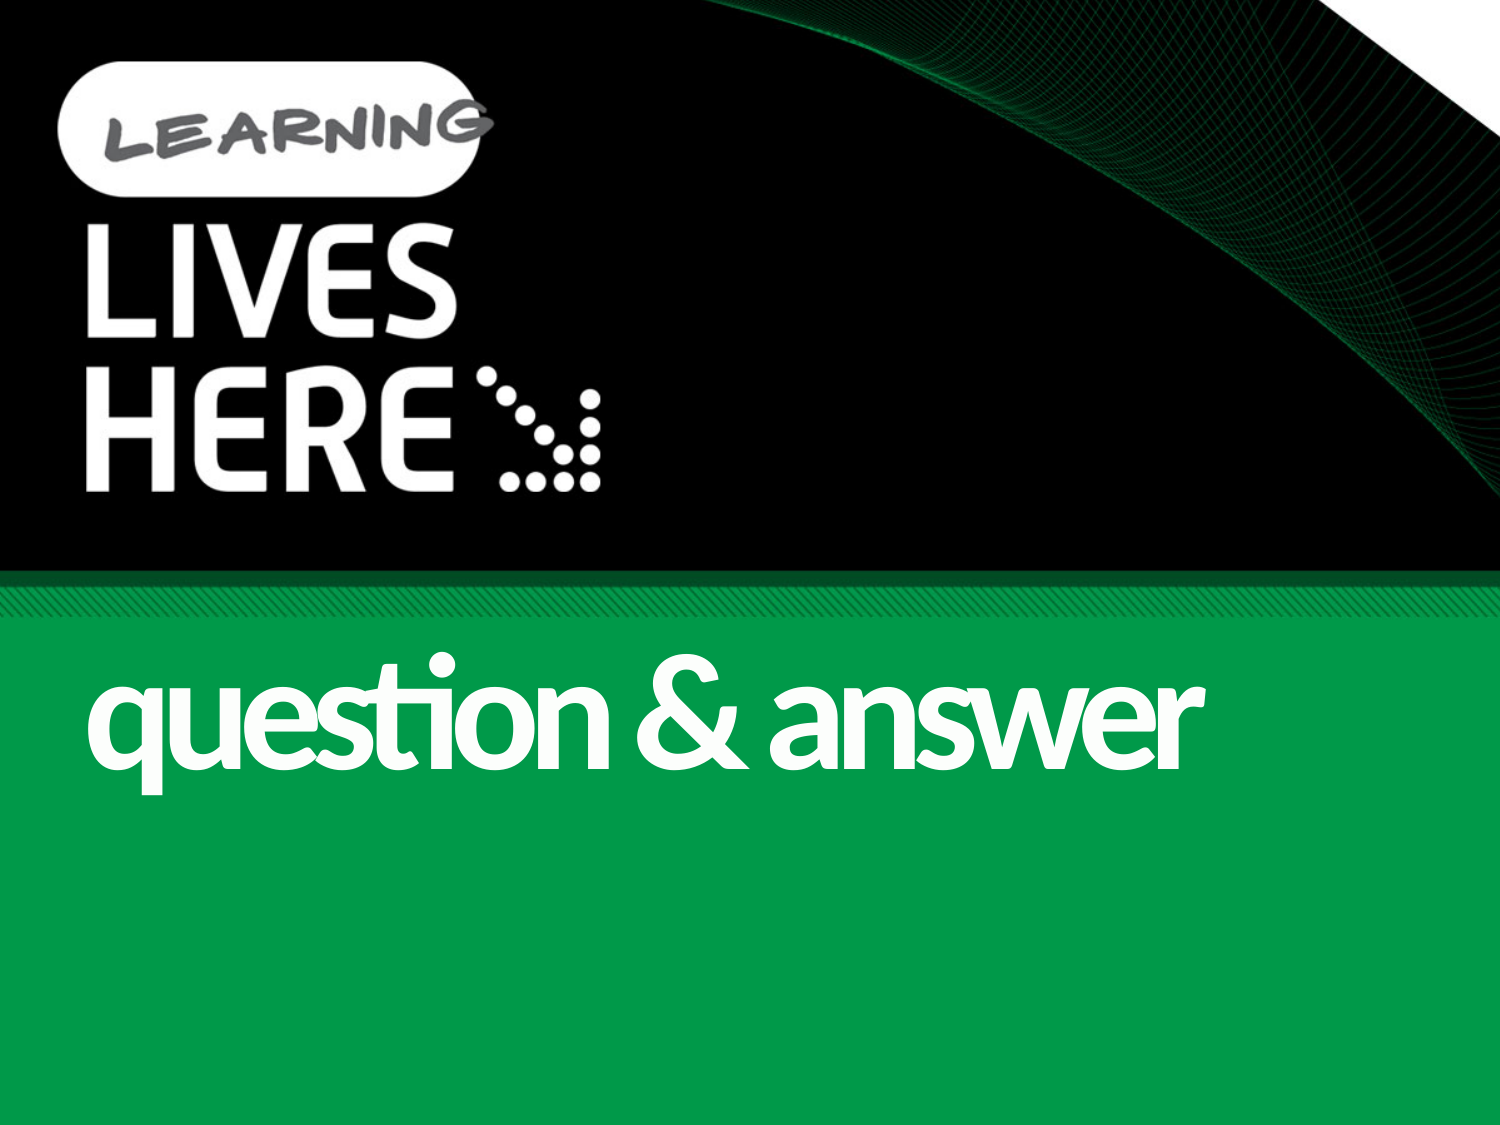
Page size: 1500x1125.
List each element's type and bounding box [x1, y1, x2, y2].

list [83, 625, 1344, 800]
picture [0, 0, 1500, 1125]
